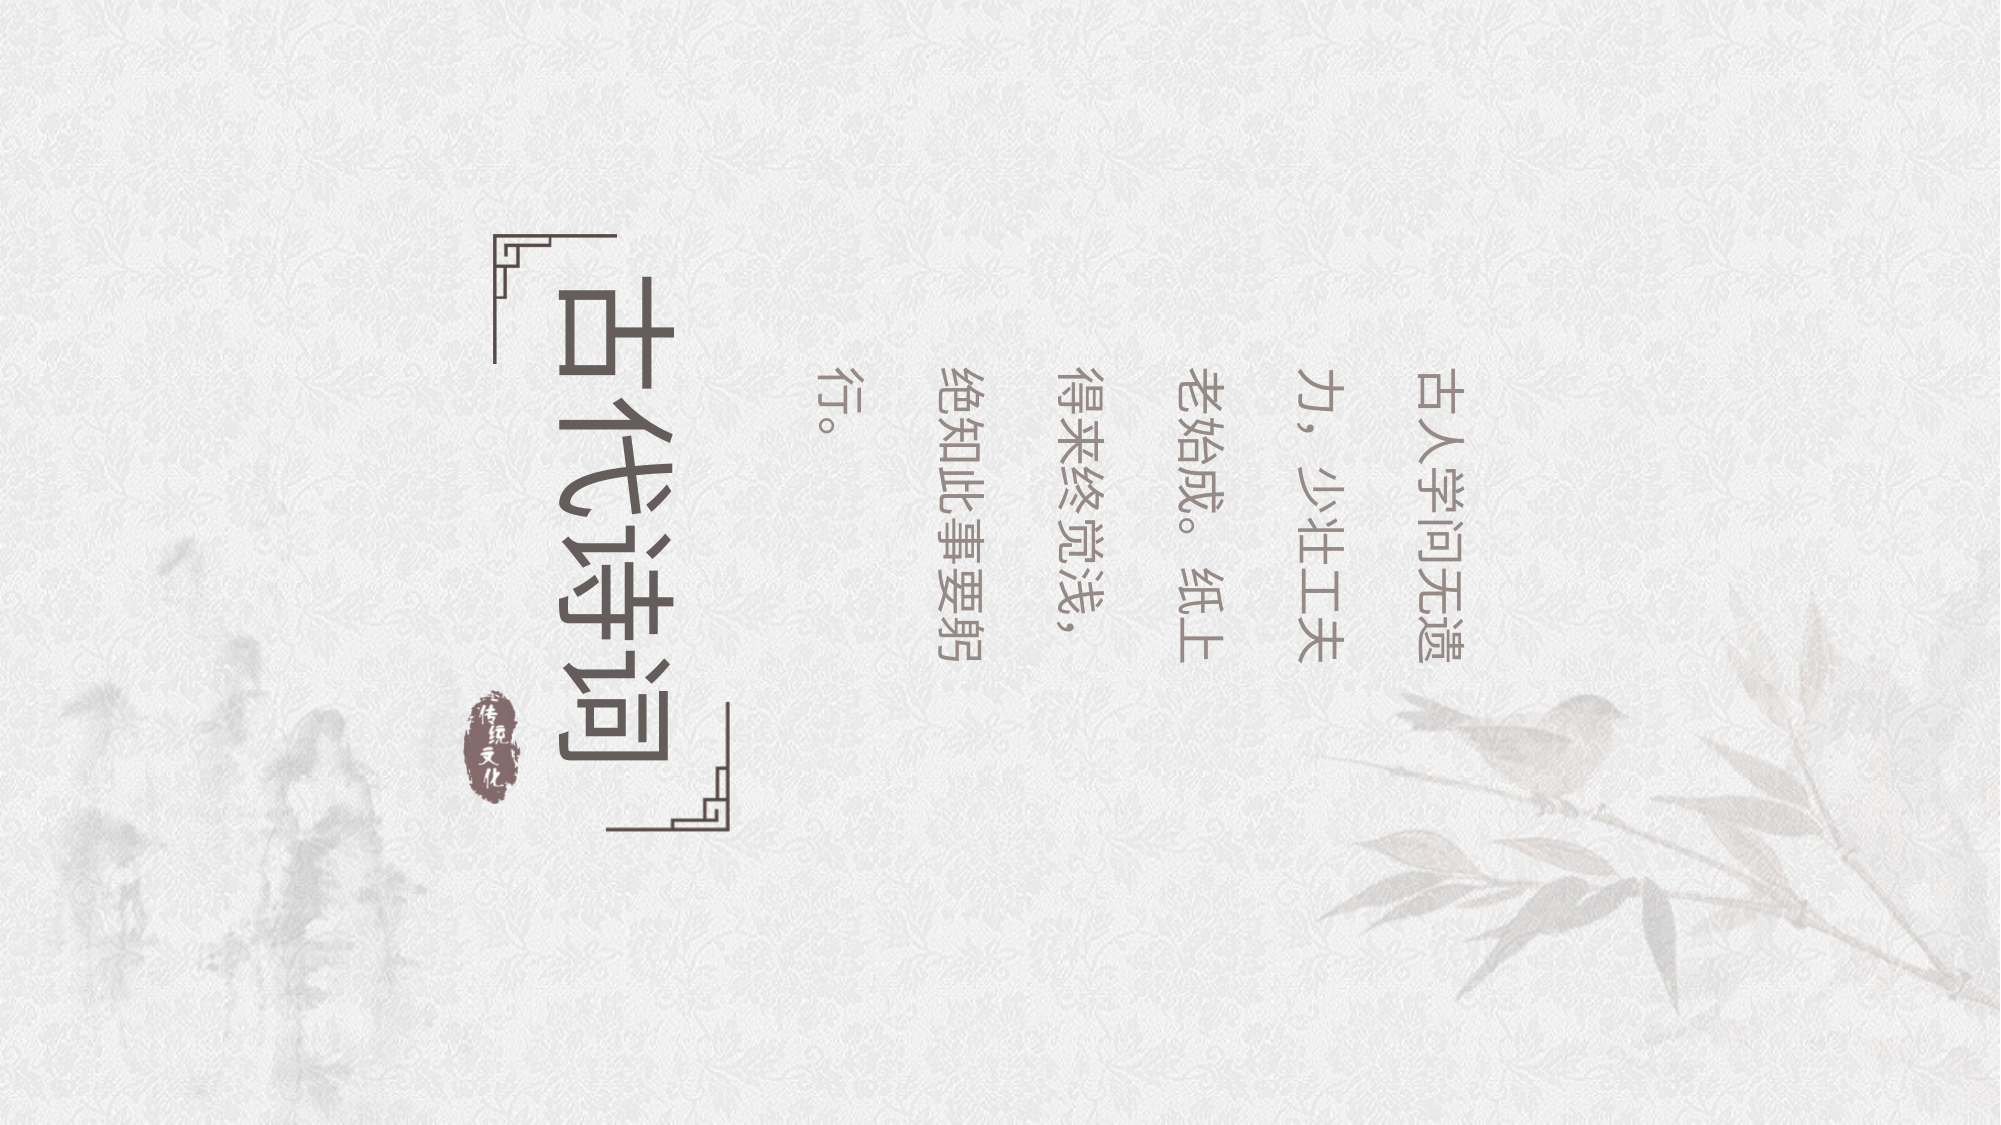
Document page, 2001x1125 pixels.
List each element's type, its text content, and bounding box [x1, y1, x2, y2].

text_box 古人学问无遗力，少壮工夫老始成。纸上得来终觉浅，绝知此事要躬行。 [782, 351, 1541, 685]
picture [0, 0, 2000, 1125]
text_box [461, 219, 761, 902]
